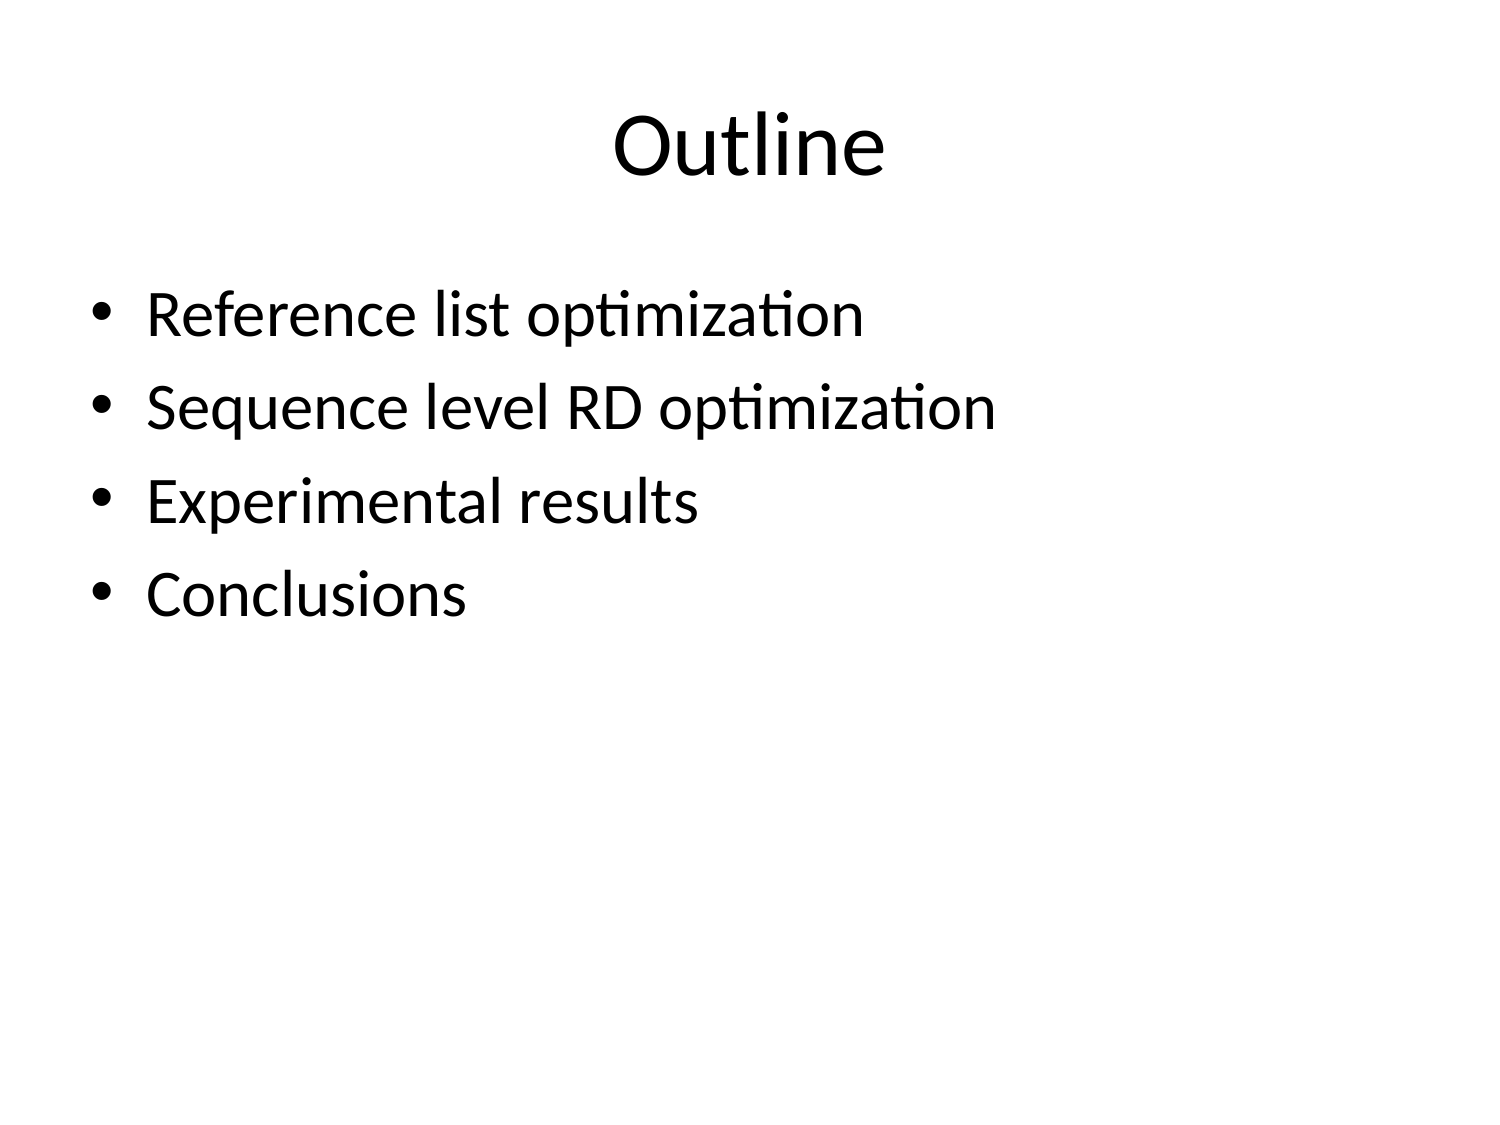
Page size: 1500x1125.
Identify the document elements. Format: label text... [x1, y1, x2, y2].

title Outline [75, 45, 1425, 233]
list Reference list optimization Sequence level RD optimization Experimental results Conclusions [75, 262, 1425, 1005]
